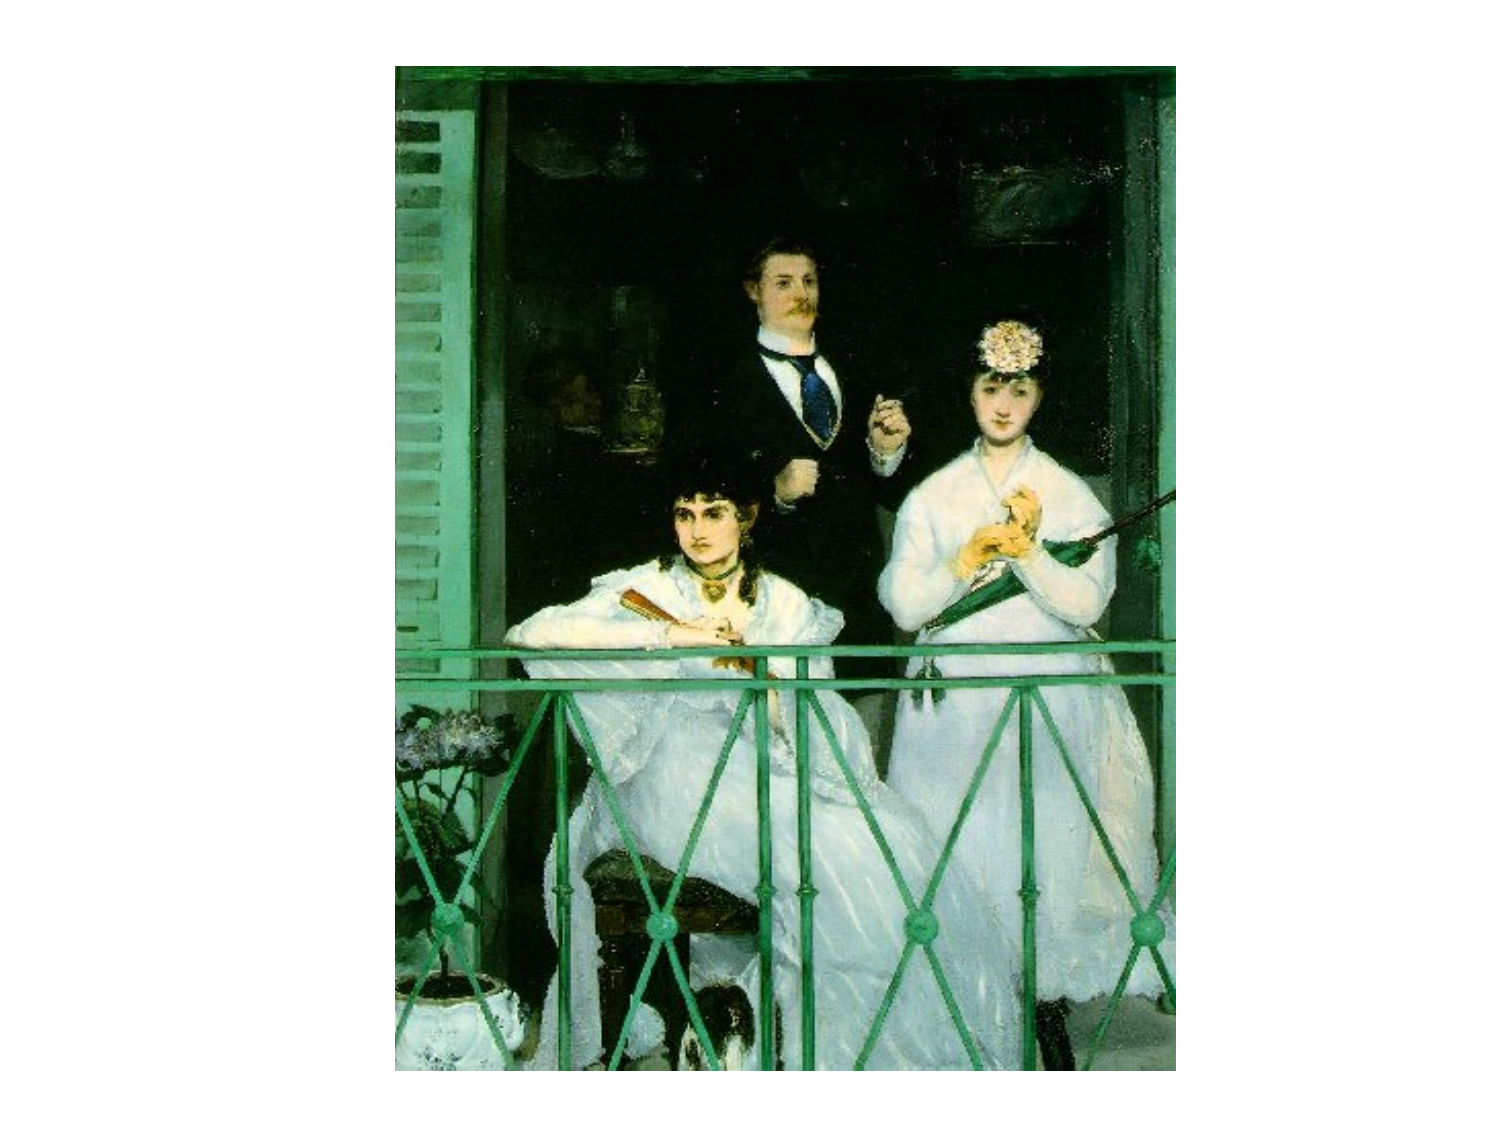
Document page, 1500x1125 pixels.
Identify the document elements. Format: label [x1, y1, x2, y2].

picture [395, 66, 1176, 1071]
